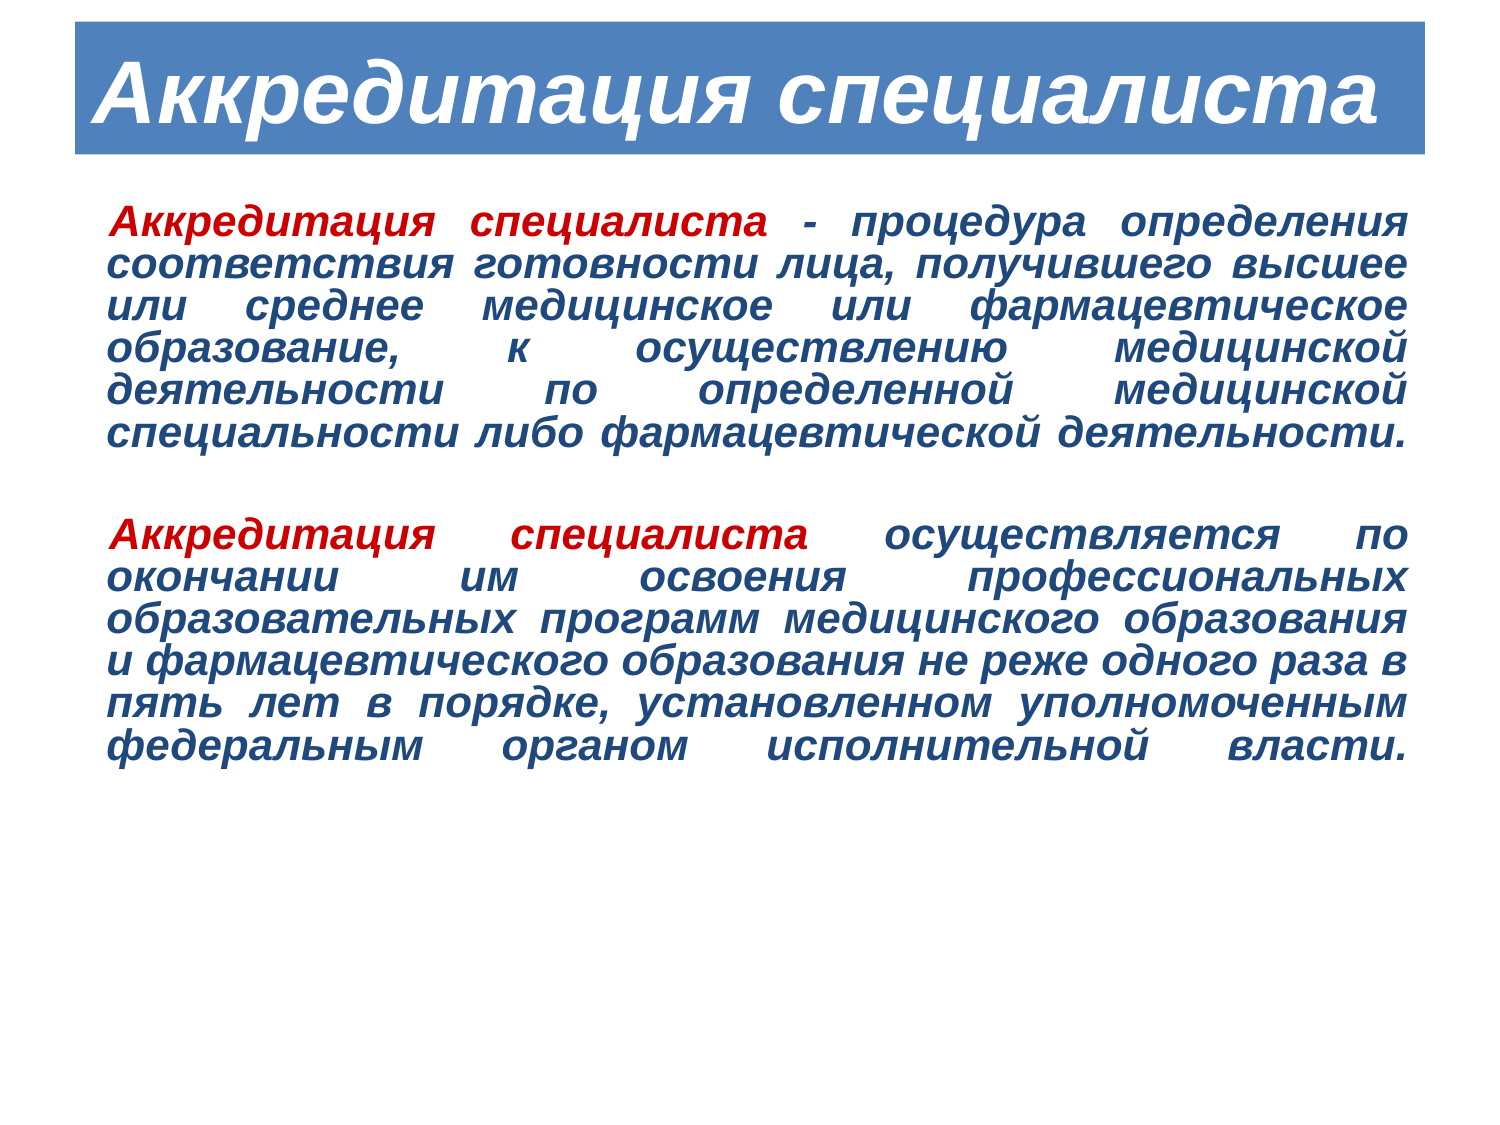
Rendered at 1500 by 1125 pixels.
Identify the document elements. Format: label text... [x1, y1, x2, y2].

list Аккредитация специалиста - процедура определения соответствия готовности лица, получившего высшее или среднее медицинское или фармацевтическое образование, к осуществлению медицинской деятельности по определенной медицинской специальности либо фармацевтической деятельности. Аккредитация специалиста осуществляется по окончании им освоения профессиональных образовательных программ медицинского образования и фармацевтического образования не реже одного раза в пять лет в порядке, установленном уполномоченным федеральным органом исполнительной власти. [37, 194, 1426, 938]
title Аккредитация специалиста [74, 21, 1426, 155]
